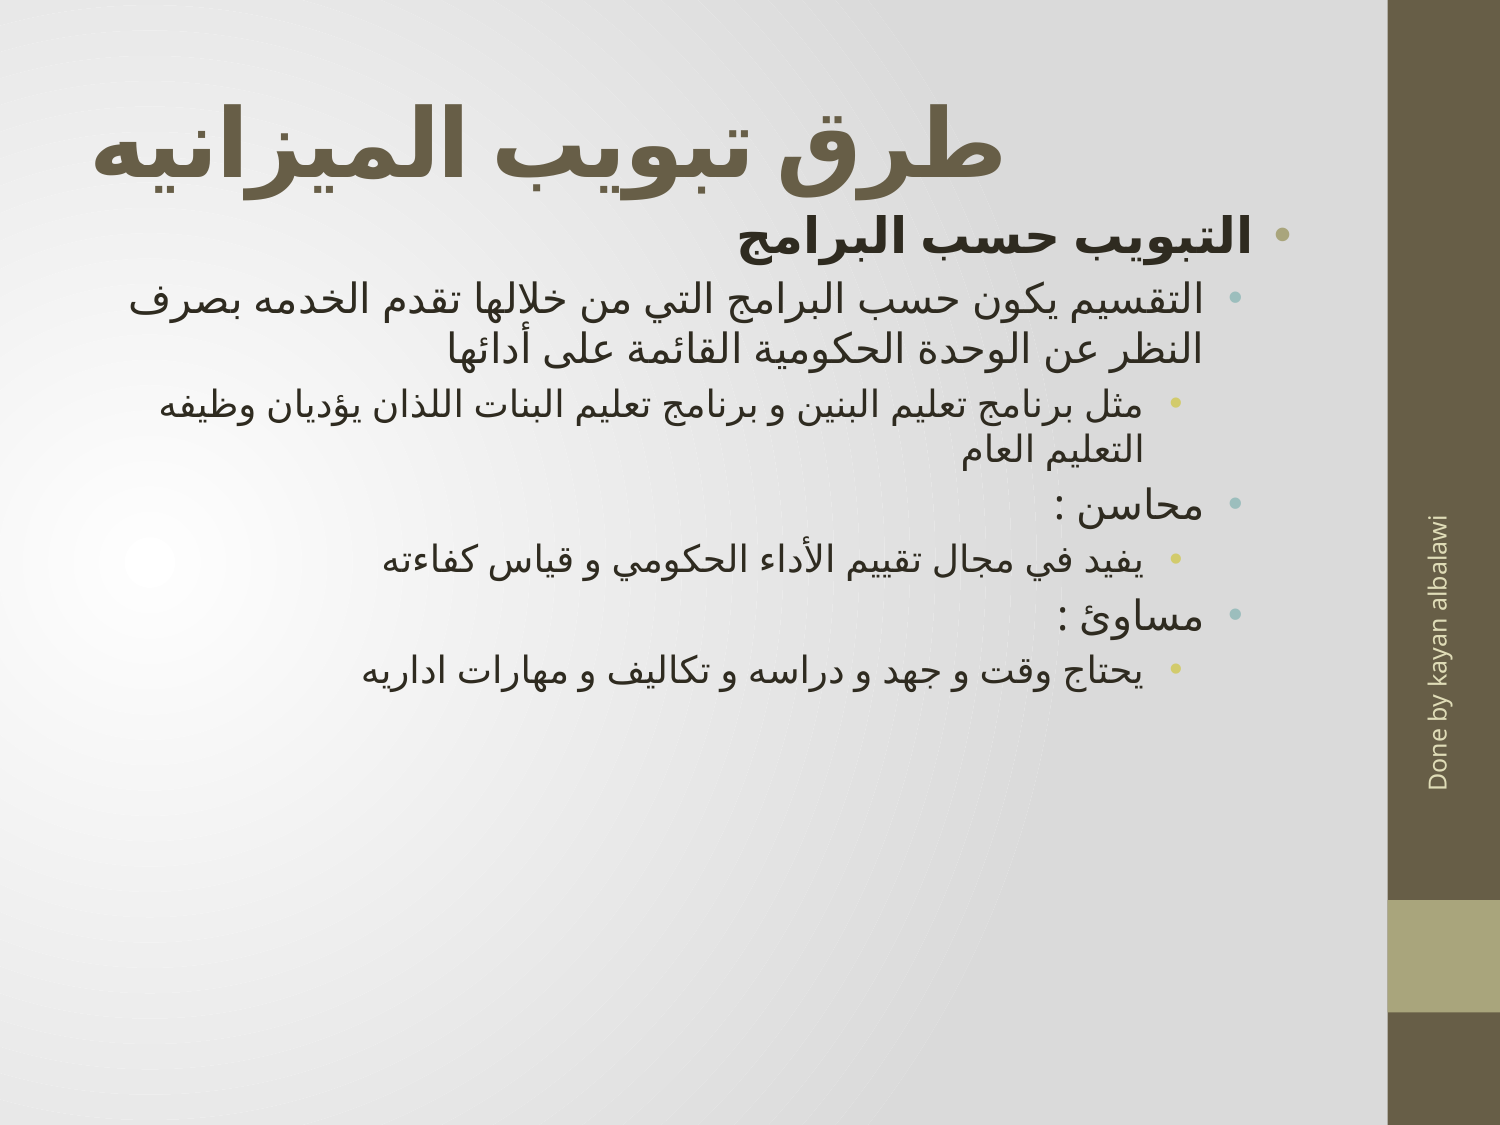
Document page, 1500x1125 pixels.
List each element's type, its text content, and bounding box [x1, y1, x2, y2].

list التبويب حسب البرامج التقسيم يكون حسب البرامج التي من خلالها تقدم الخدمه بصرف النظر عن الوحدة الحكومية القائمة على أدائها مثل برنامج تعليم البنين و برنامج تعليم البنات اللذان يؤديان وظيفه التعليم العام محاسن : يفيد في مجال تقييم الأداء الحكومي و قياس كفاءته مساوئ : يحتاج وقت و جهد و دراسه و تكاليف و مهارات اداريه [75, 196, 1325, 1083]
footer Done by kayan albalawi [1408, 500, 1469, 889]
title طرق تبويب الميزانيه [75, 45, 1325, 196]
